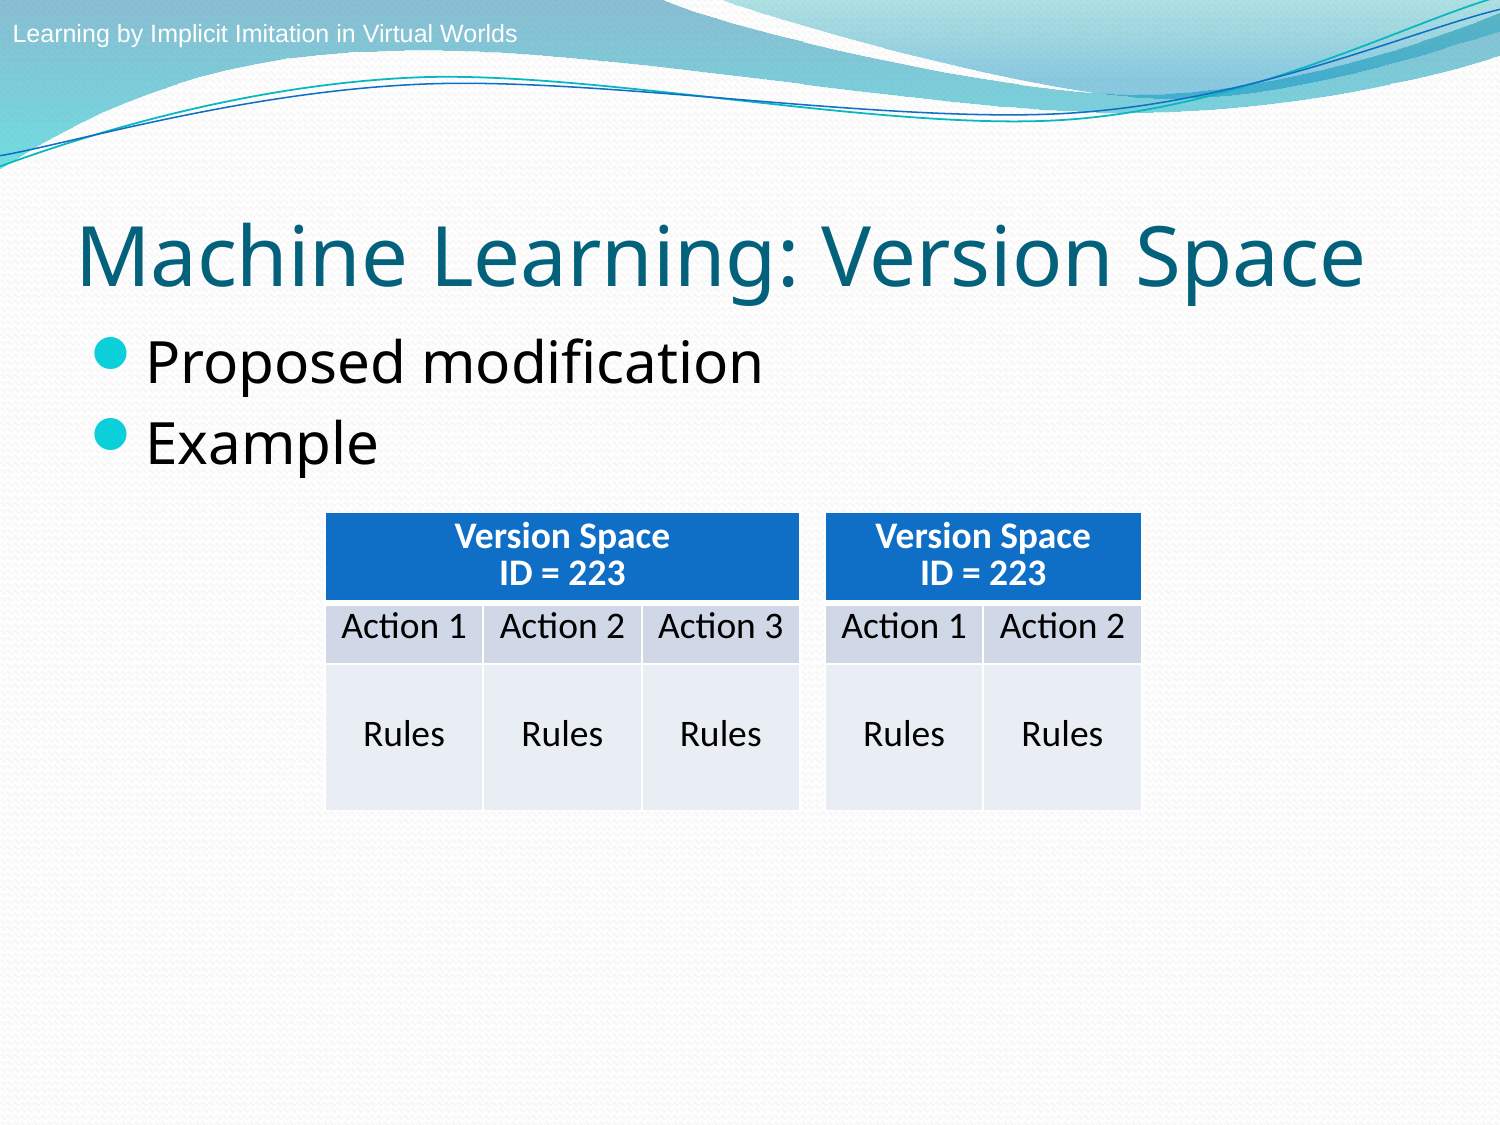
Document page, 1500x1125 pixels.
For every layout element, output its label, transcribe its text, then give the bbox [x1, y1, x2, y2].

table_cell Rules [826, 665, 982, 810]
table_cell Action 2 [484, 606, 641, 663]
list Proposed modification Example [75, 317, 1425, 1038]
table_cell Rules [484, 665, 641, 810]
table_cell Rules [984, 665, 1141, 810]
table_cell Rules [643, 665, 799, 810]
footer Learning by Implicit Imitation in Virtual Worlds [12, 0, 563, 48]
table_cell Action 2 [984, 606, 1141, 663]
table_header Version Space ID = 223 [326, 513, 799, 600]
table_cell Rules [326, 665, 482, 810]
title Machine Learning: Version Space [75, 115, 1425, 303]
table_cell Action 1 [826, 606, 982, 663]
table_cell Action 1 [326, 606, 482, 663]
table_cell Action 3 [643, 606, 799, 663]
table_header Version Space ID = 223 [826, 513, 1141, 600]
